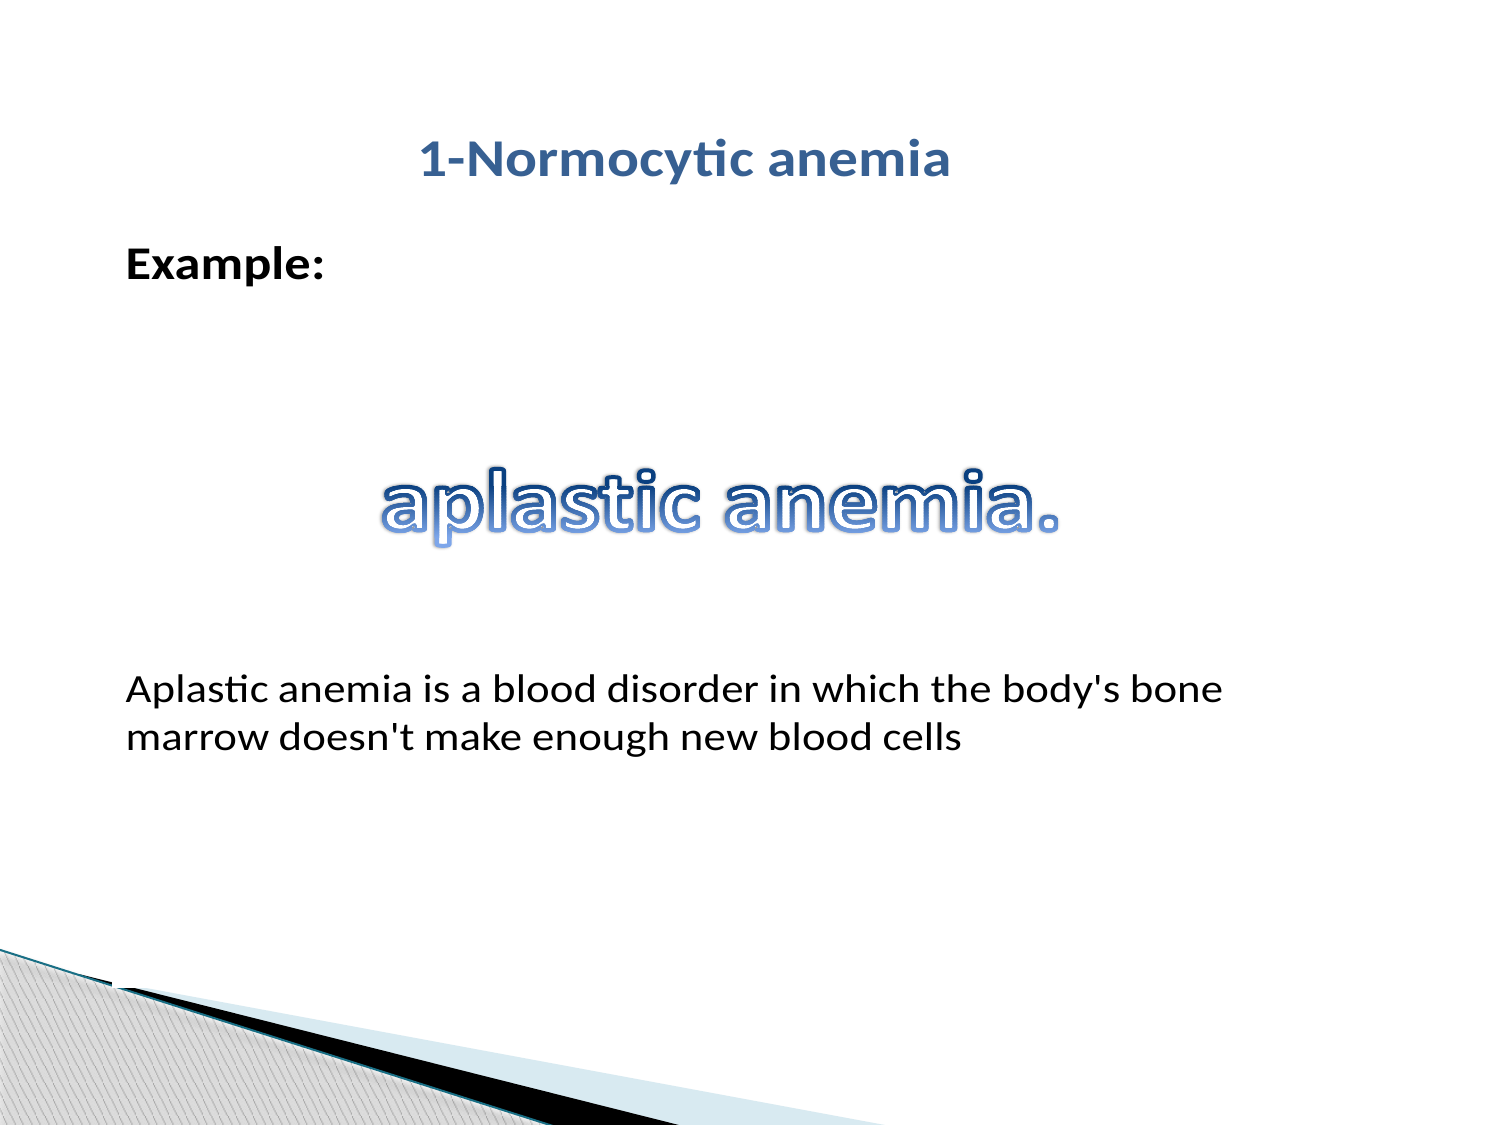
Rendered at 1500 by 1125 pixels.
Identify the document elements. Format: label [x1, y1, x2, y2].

text_box [111, 89, 1460, 988]
